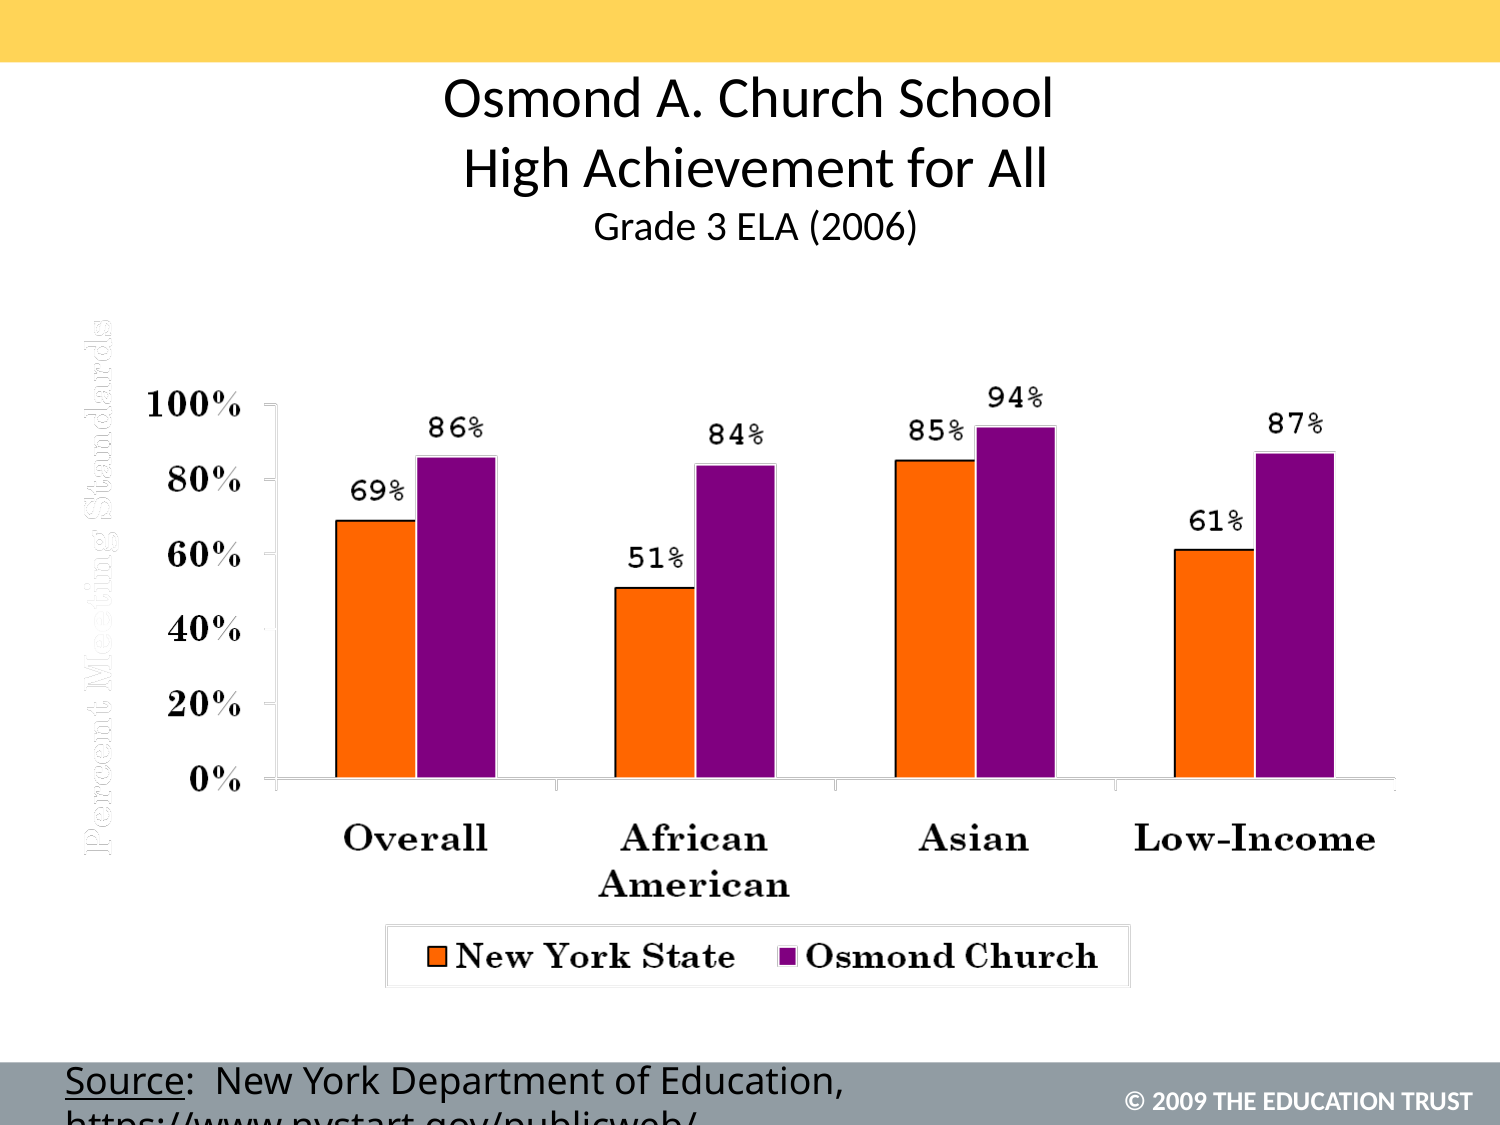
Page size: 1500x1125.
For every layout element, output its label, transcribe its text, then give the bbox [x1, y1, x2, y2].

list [49, 237, 1411, 1009]
title Osmond A. Church School High Achievement for All Grade 3 ELA (2006) [212, 44, 1301, 235]
text_box Source: New York Department of Education, https://www.nystart.gov/publicweb/ [49, 1049, 1388, 1125]
